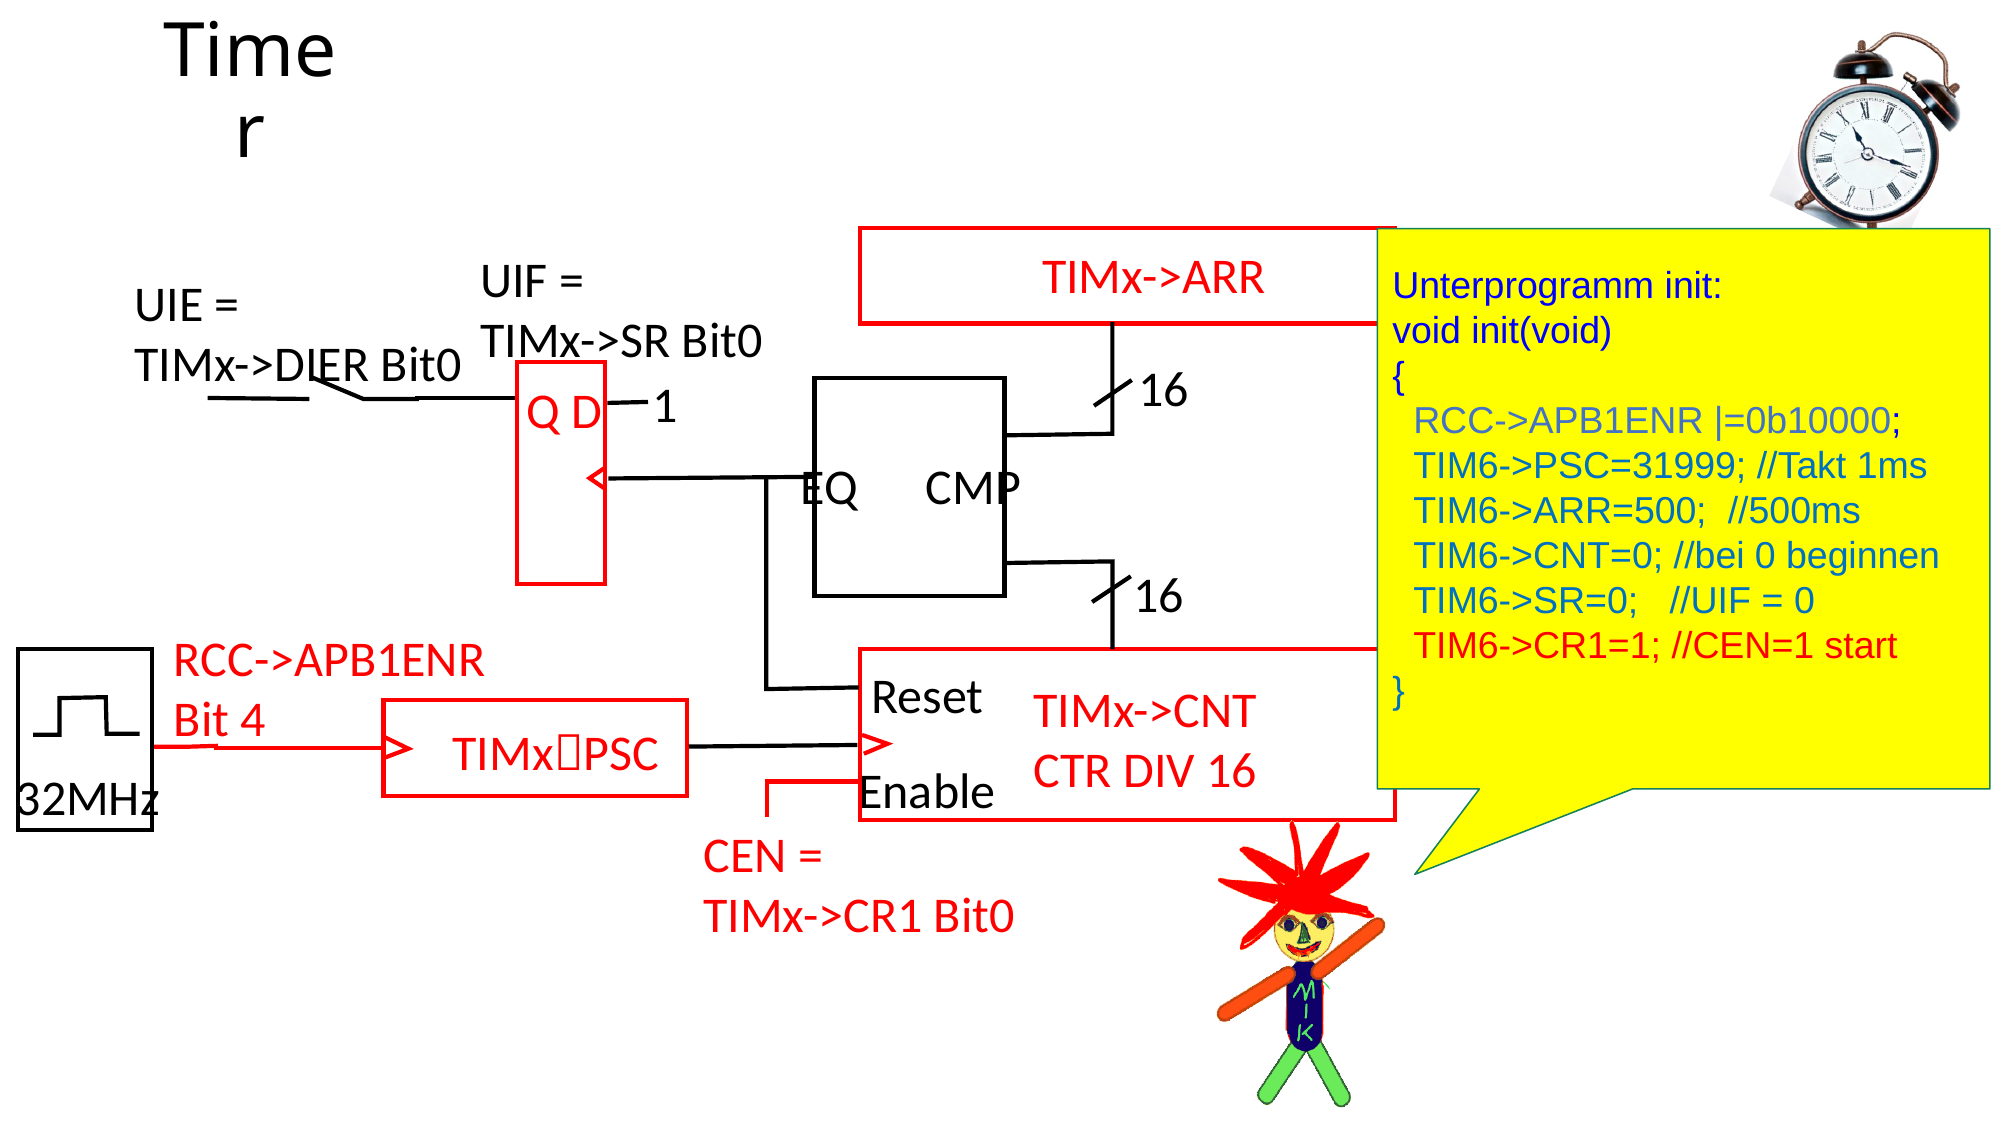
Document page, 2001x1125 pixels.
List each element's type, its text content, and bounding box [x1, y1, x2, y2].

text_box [18, 227, 1396, 952]
picture [1199, 813, 1396, 1114]
title Timer [139, 108, 361, 182]
text_box Unterprogramm init: void init(void) { RCC->APB1ENR |=0b10000; TIM6->PSC=31999; //Takt 1ms TIM6->ARR=500; //500ms TIM6->CNT=0; //bei 0 beginnen TIM6->SR=0; //UIF = 0 TIM6->CR1=1; //CEN=1 start } [1396, 228, 1990, 875]
picture [1769, 0, 1990, 237]
